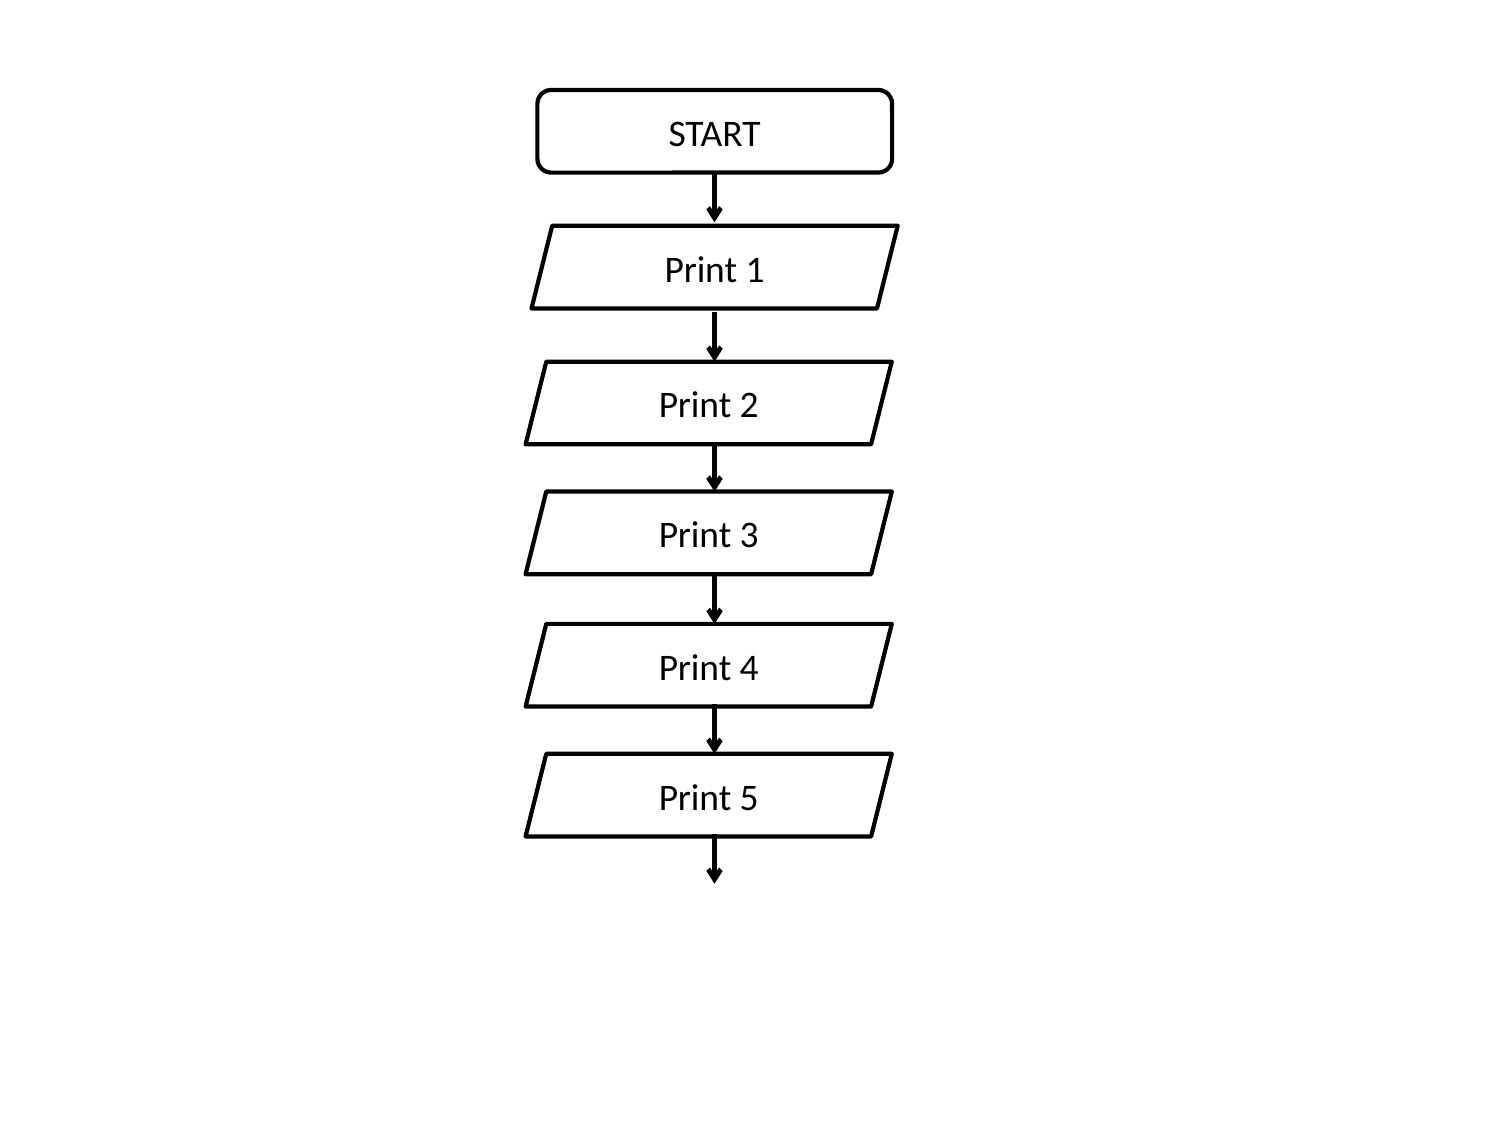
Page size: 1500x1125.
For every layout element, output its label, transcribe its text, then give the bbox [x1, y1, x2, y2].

text_box Print 4 [523, 621, 894, 709]
text_box Print 1 [529, 223, 900, 311]
text_box Print 2 [523, 359, 894, 447]
text_box START [535, 87, 895, 175]
text_box Print 5 [523, 751, 894, 839]
text_box Print 3 [523, 489, 894, 577]
